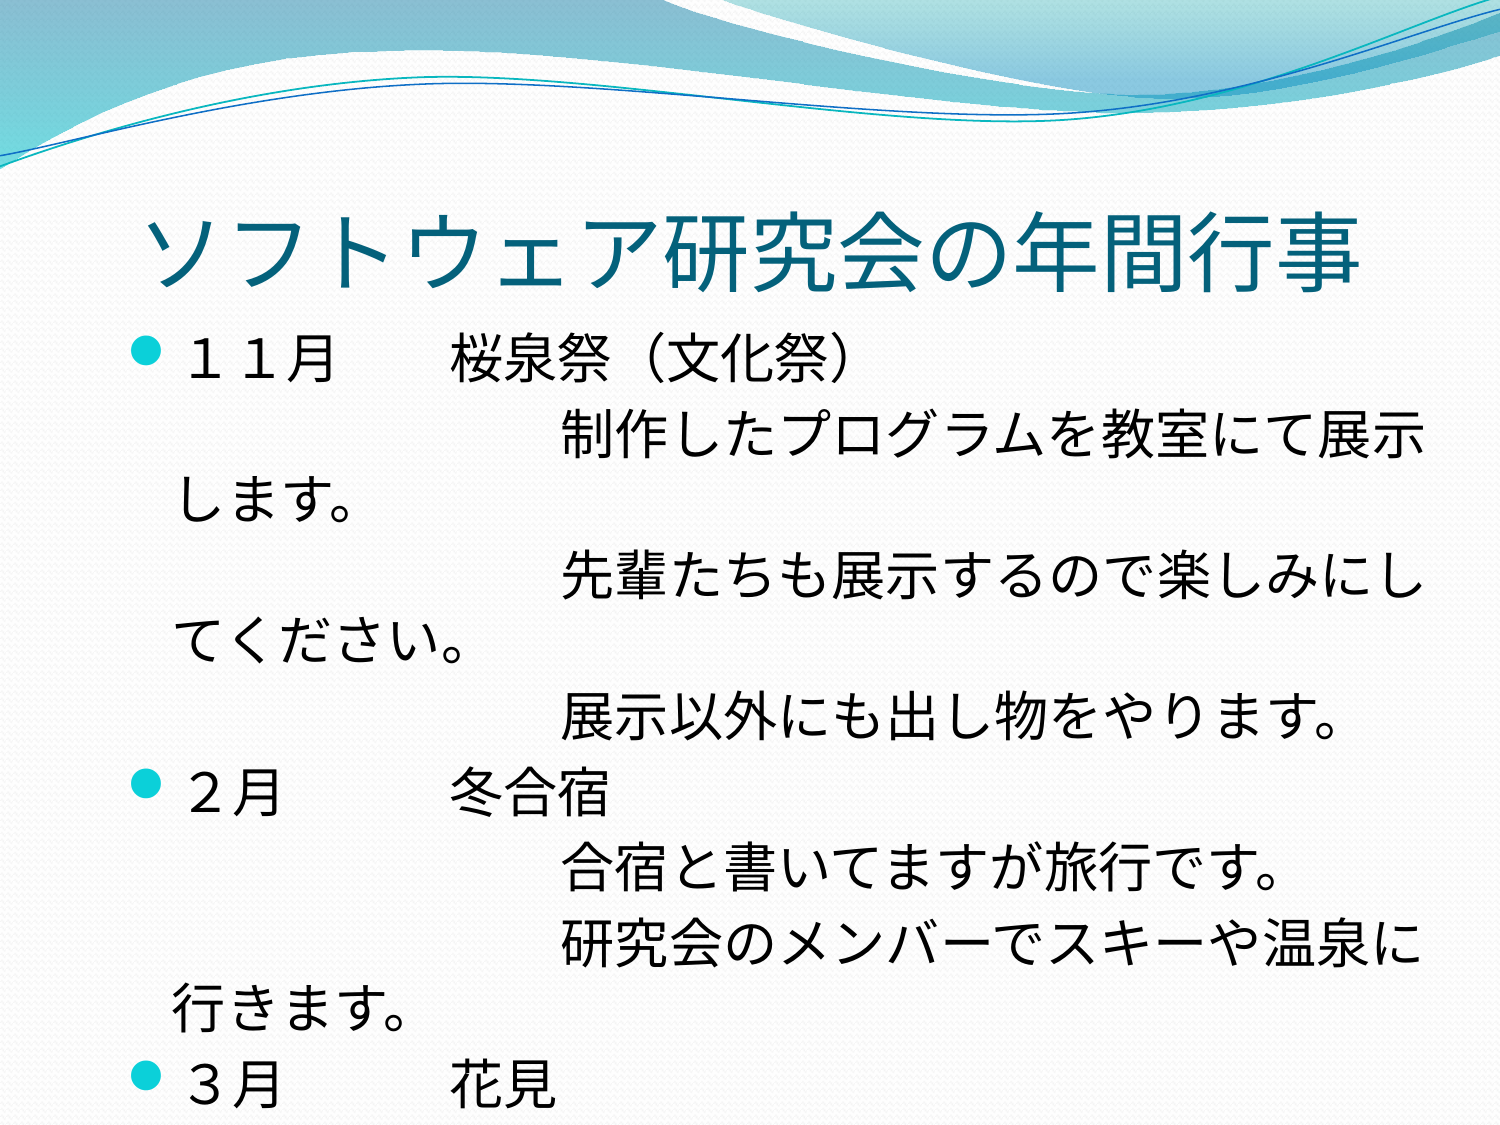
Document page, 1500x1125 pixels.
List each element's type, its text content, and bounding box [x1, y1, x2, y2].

title ソフトウェア研究会の年間行事 [75, 115, 1425, 303]
list １１月 桜泉祭（文化祭） 制作したプログラムを教室にて展示します。 先輩たちも展示するので楽しみにしてください。 展示以外にも出し物をやります。 ２月 冬合宿 合宿と書いてますが旅行です。 研究会のメンバーでスキーや温泉に行きます。 ３月 花見 花見です。 [112, 317, 1465, 1038]
